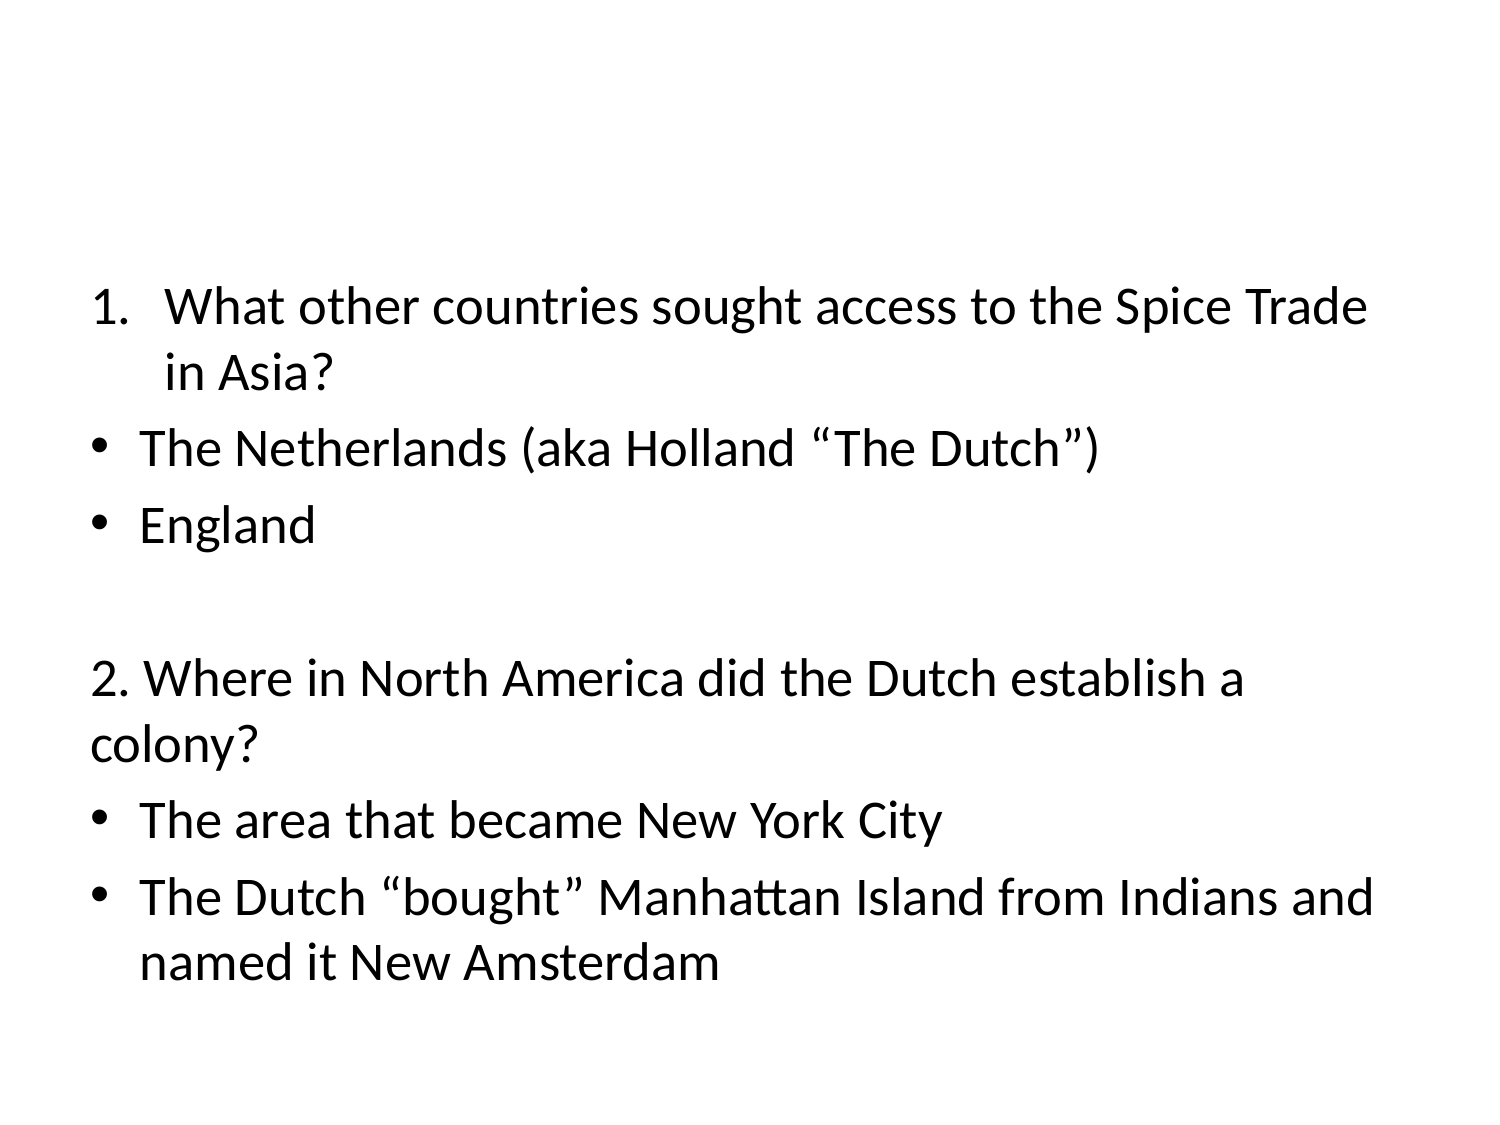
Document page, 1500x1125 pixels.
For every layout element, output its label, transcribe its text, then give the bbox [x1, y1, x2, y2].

list What other countries sought access to the Spice Trade in Asia? The Netherlands (aka Holland “The Dutch”) England 2. Where in North America did the Dutch establish a colony? The area that became New York City The Dutch “bought” Manhattan Island from Indians and named it New Amsterdam [75, 262, 1425, 1005]
